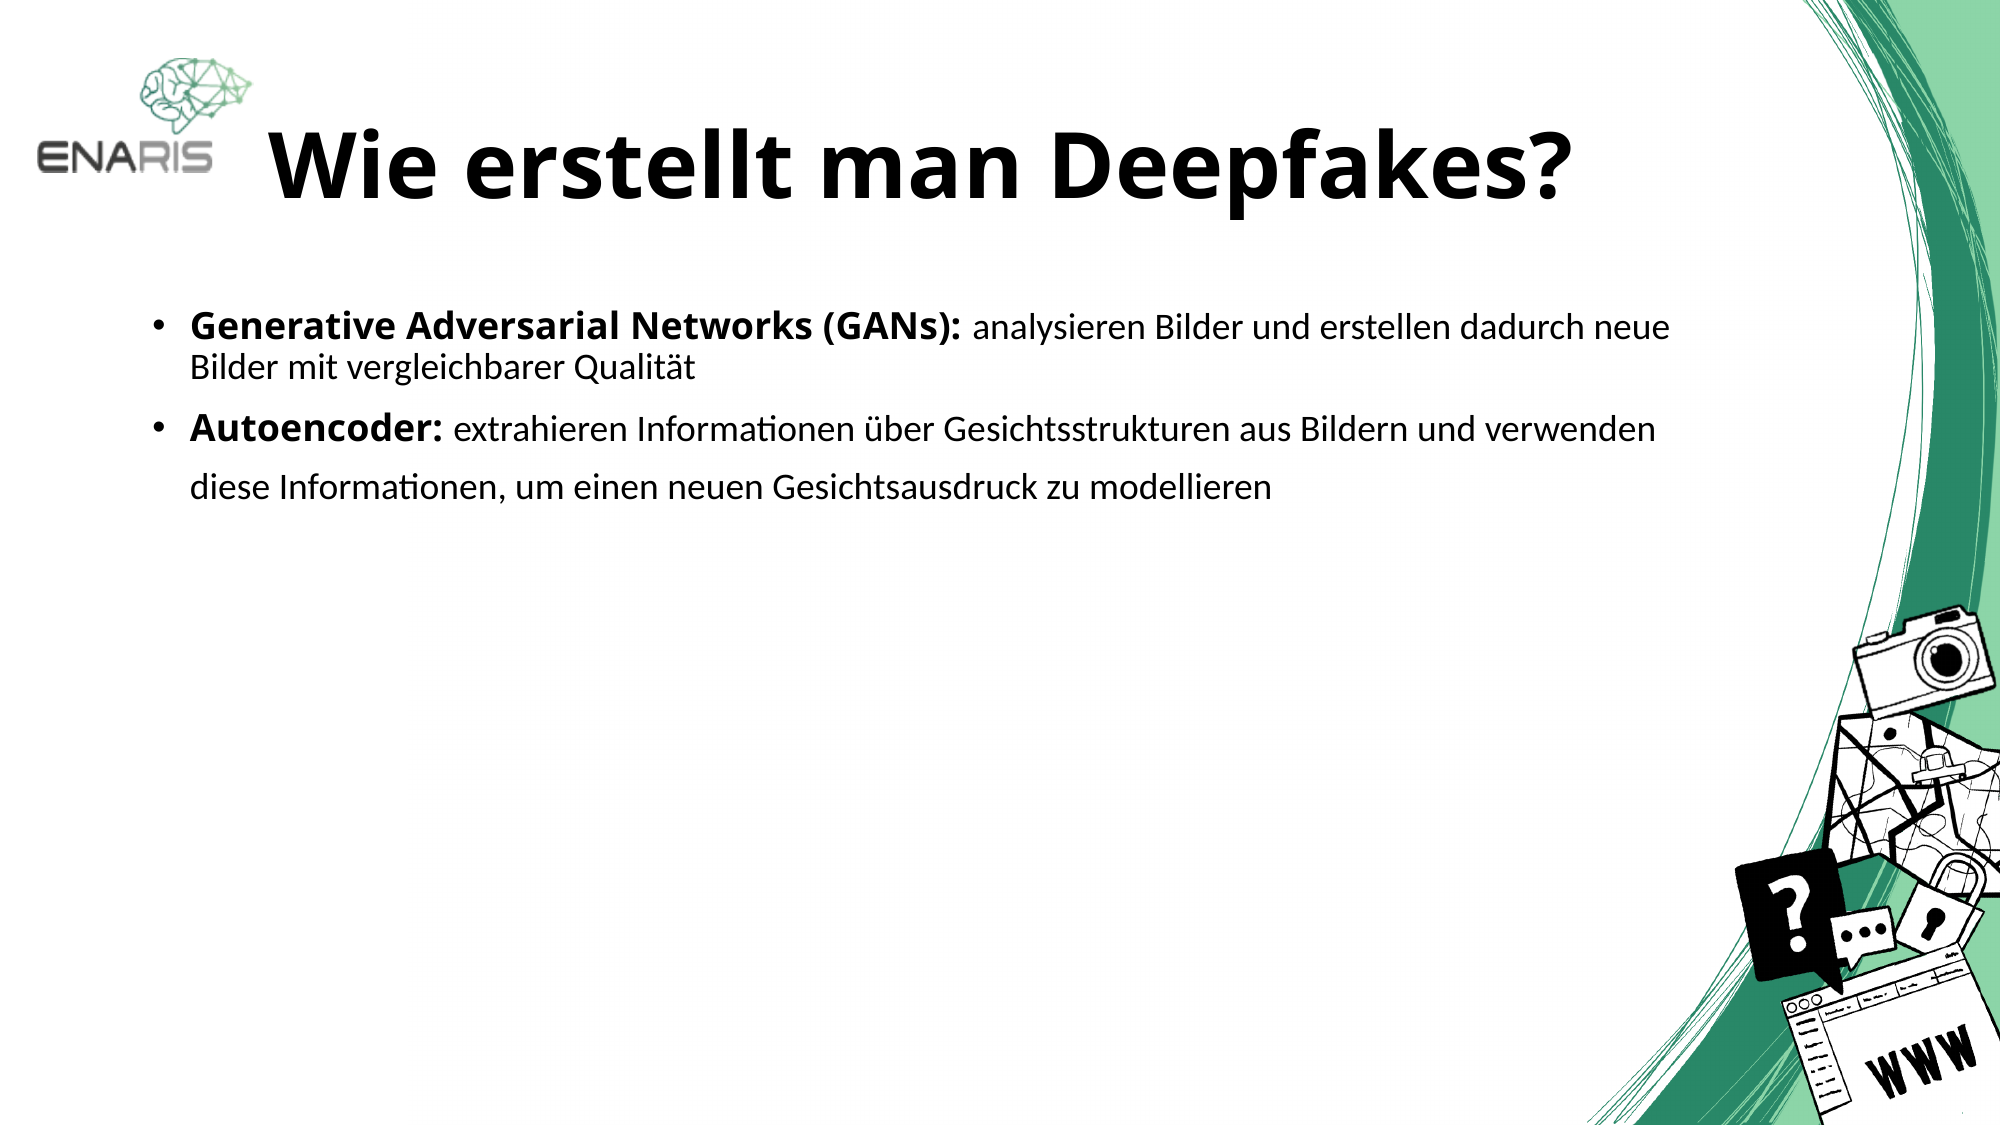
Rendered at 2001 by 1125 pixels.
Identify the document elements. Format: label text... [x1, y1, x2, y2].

picture [408, 0, 2000, 1125]
title Wie erstellt man Deepfakes? [253, 59, 1863, 278]
picture [37, 58, 254, 173]
list Generative Adversarial Networks (GANs): analysieren Bilder und erstellen dadurch neue Bilder mit vergleichbarer Qualität Autoencoder: extrahieren Informationen über Gesichtsstrukturen aus Bildern und verwenden diese Informationen, um einen neuen Gesichtsausdruck zu modellieren [137, 299, 1728, 1014]
